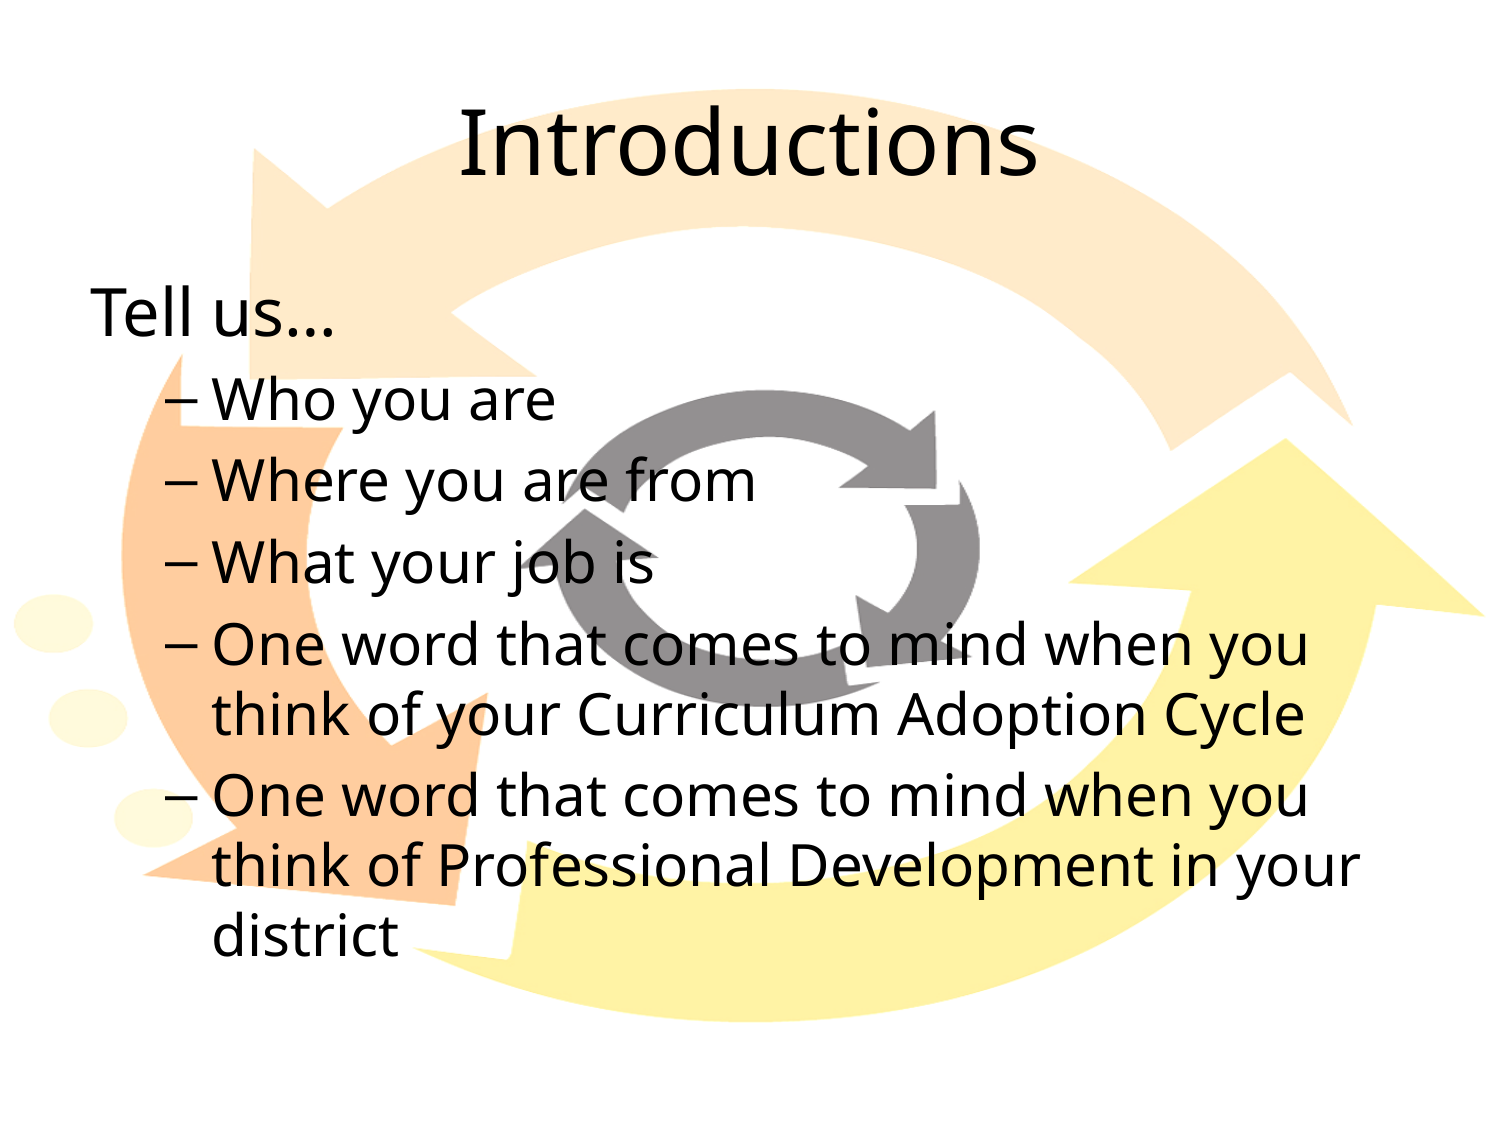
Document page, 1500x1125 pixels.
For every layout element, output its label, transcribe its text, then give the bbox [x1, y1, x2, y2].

list Tell us… Who you are Where you are from What your job is One word that comes to mind when you think of your Curriculum Adoption Cycle One word that comes to mind when you think of Professional Development in your district [74, 262, 1426, 1006]
title Introductions [74, 44, 1426, 233]
